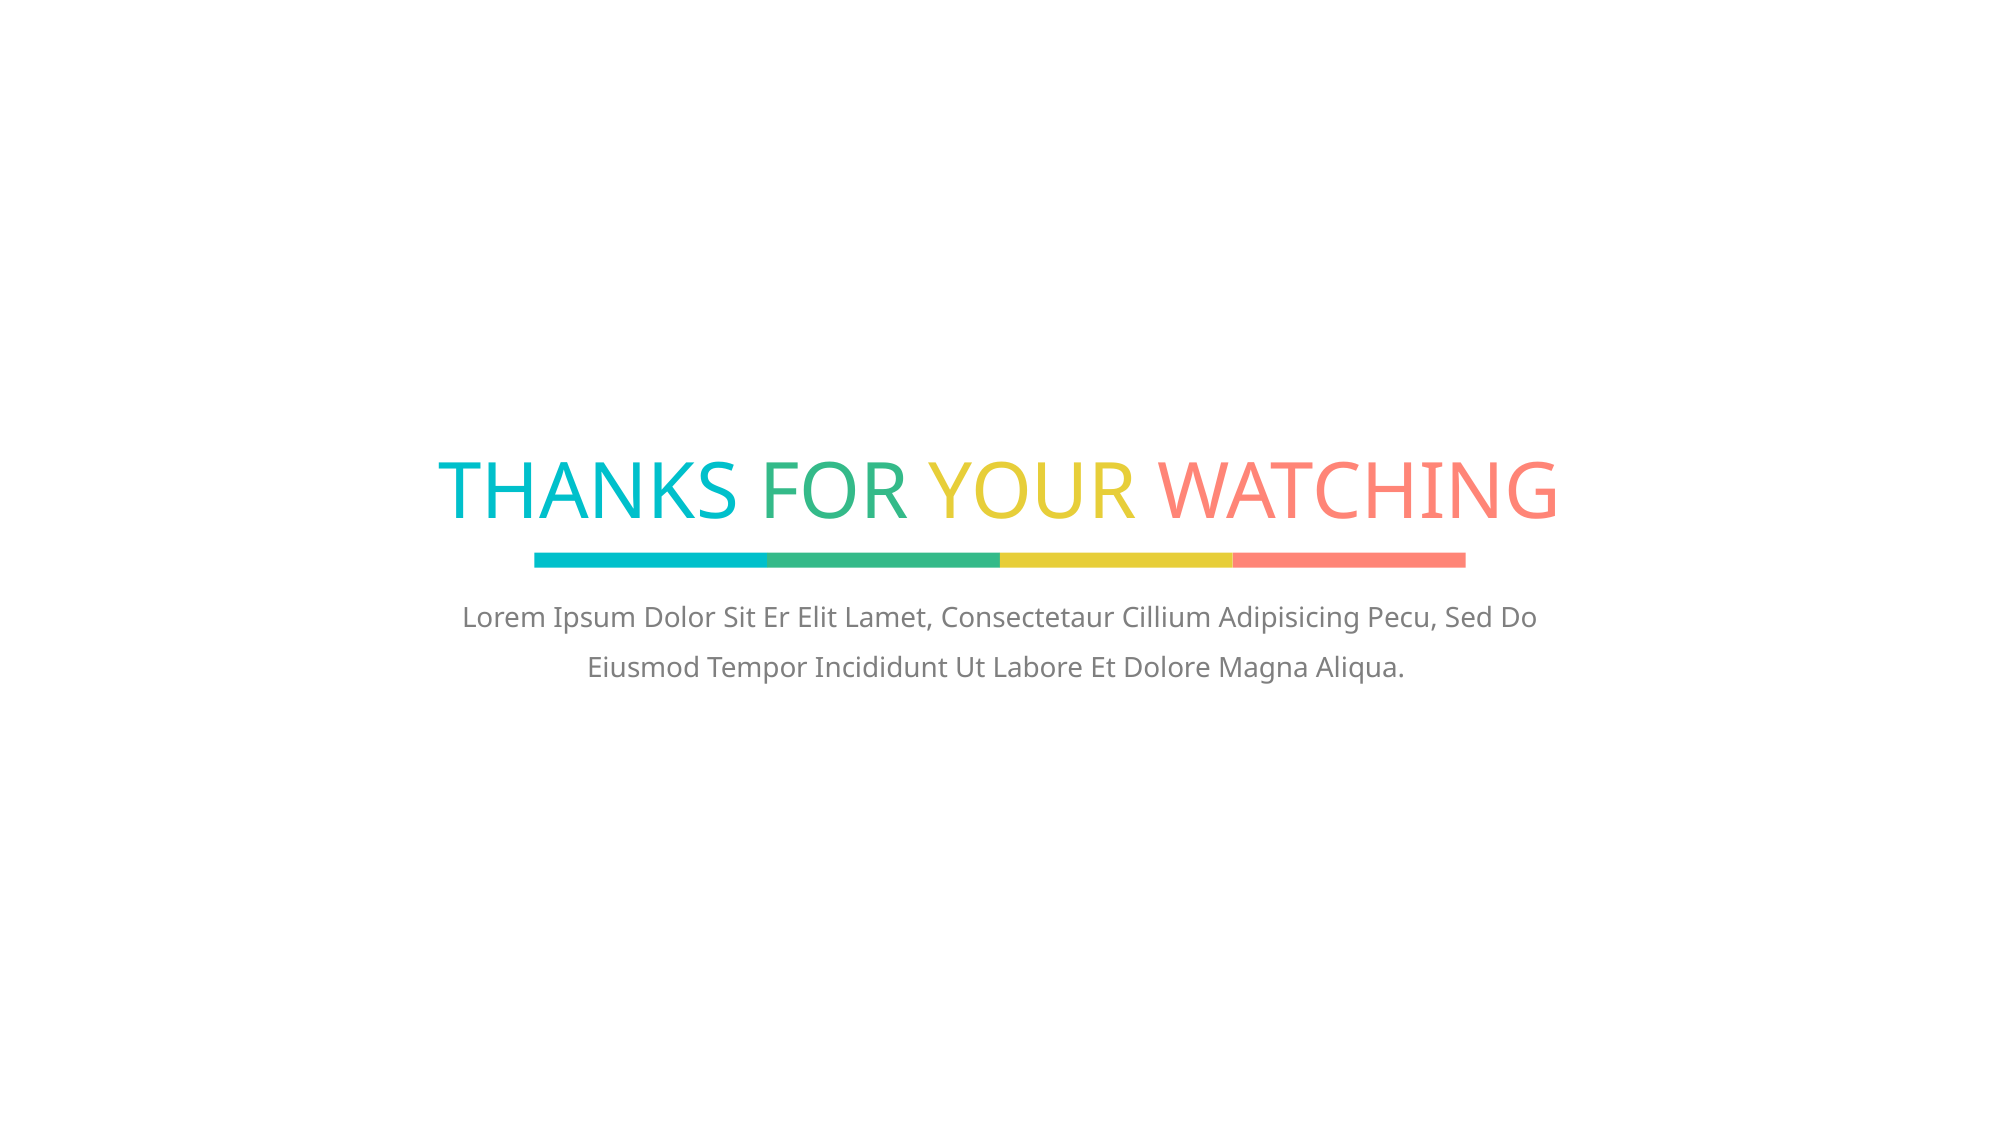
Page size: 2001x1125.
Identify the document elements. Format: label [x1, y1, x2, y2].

text_box [355, 433, 1645, 687]
